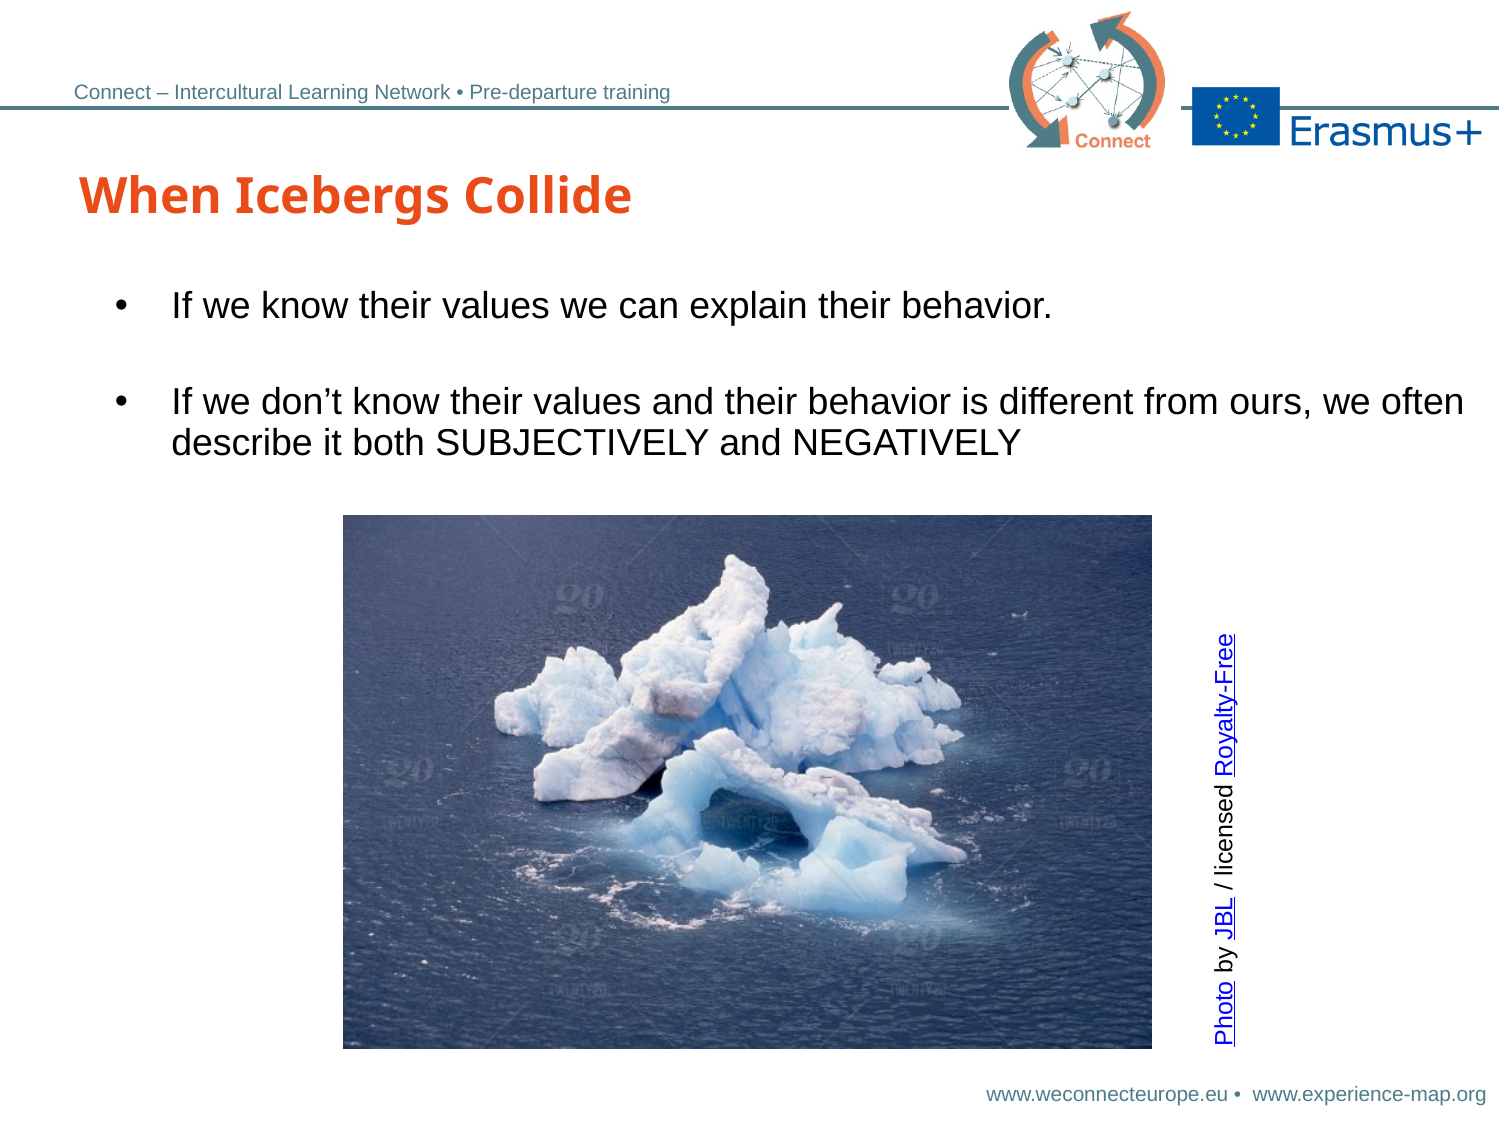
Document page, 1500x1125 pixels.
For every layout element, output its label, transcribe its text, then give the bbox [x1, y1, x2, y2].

title When Icebergs Collide [64, 156, 1500, 444]
picture [343, 514, 1153, 1049]
picture [1009, 11, 1498, 156]
text_box Photo by JBL / licensed Royalty-Free [1200, 502, 1245, 1062]
list If we know their values we can explain their behavior. If we don’t know their values and their behavior is different from ours, we often describe it both SUBJECTIVELY and NEGATIVELY [100, 278, 1500, 992]
